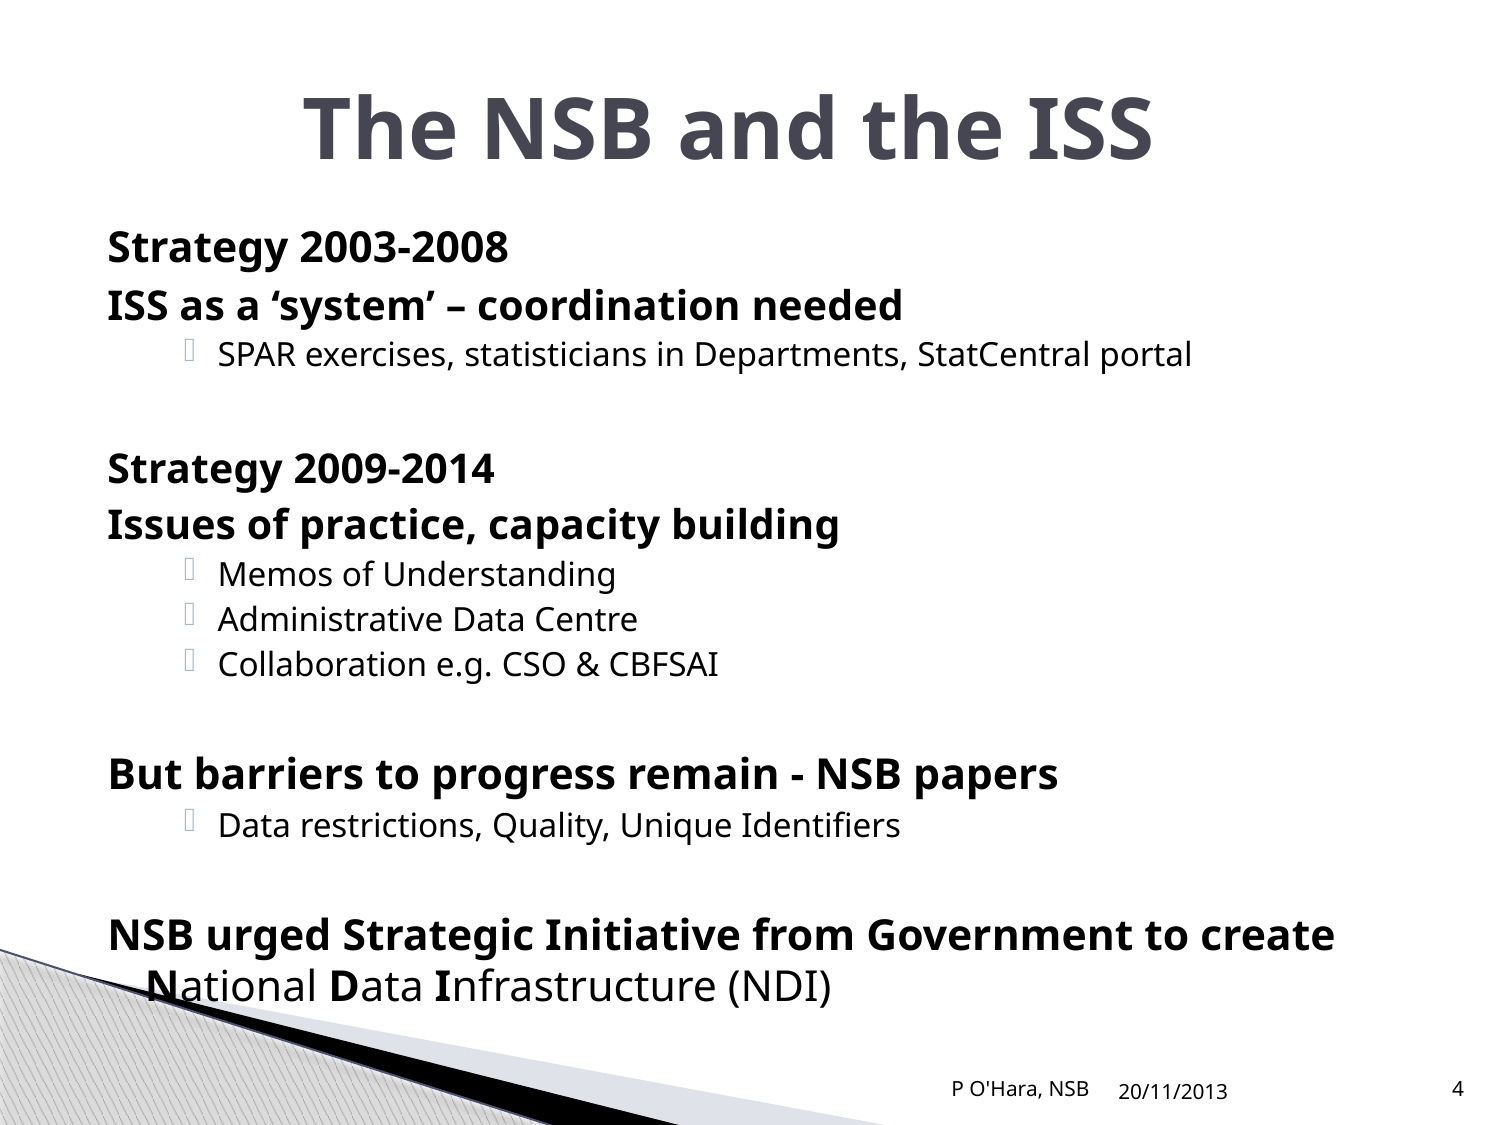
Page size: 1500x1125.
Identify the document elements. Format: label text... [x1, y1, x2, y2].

footer P O'Hara, NSB [718, 1051, 1105, 1112]
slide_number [1105, 1051, 1418, 1112]
list Strategy 2003-2008 ISS as a ‘system’ – coordination needed SPAR exercises, statisticians in Departments, StatCentral portal Strategy 2009-2014 Issues of practice, capacity building Memos of Understanding Administrative Data Centre Collaboration e.g. CSO & CBFSAI But barriers to progress remain - NSB papers Data restrictions, Quality, Unique Identifiers NSB urged Strategic Initiative from Government to create National Data Infrastructure (NDI) [76, 208, 1427, 1024]
title The NSB and the ISS [64, 19, 1415, 233]
slide_number 4 [1418, 1051, 1479, 1112]
